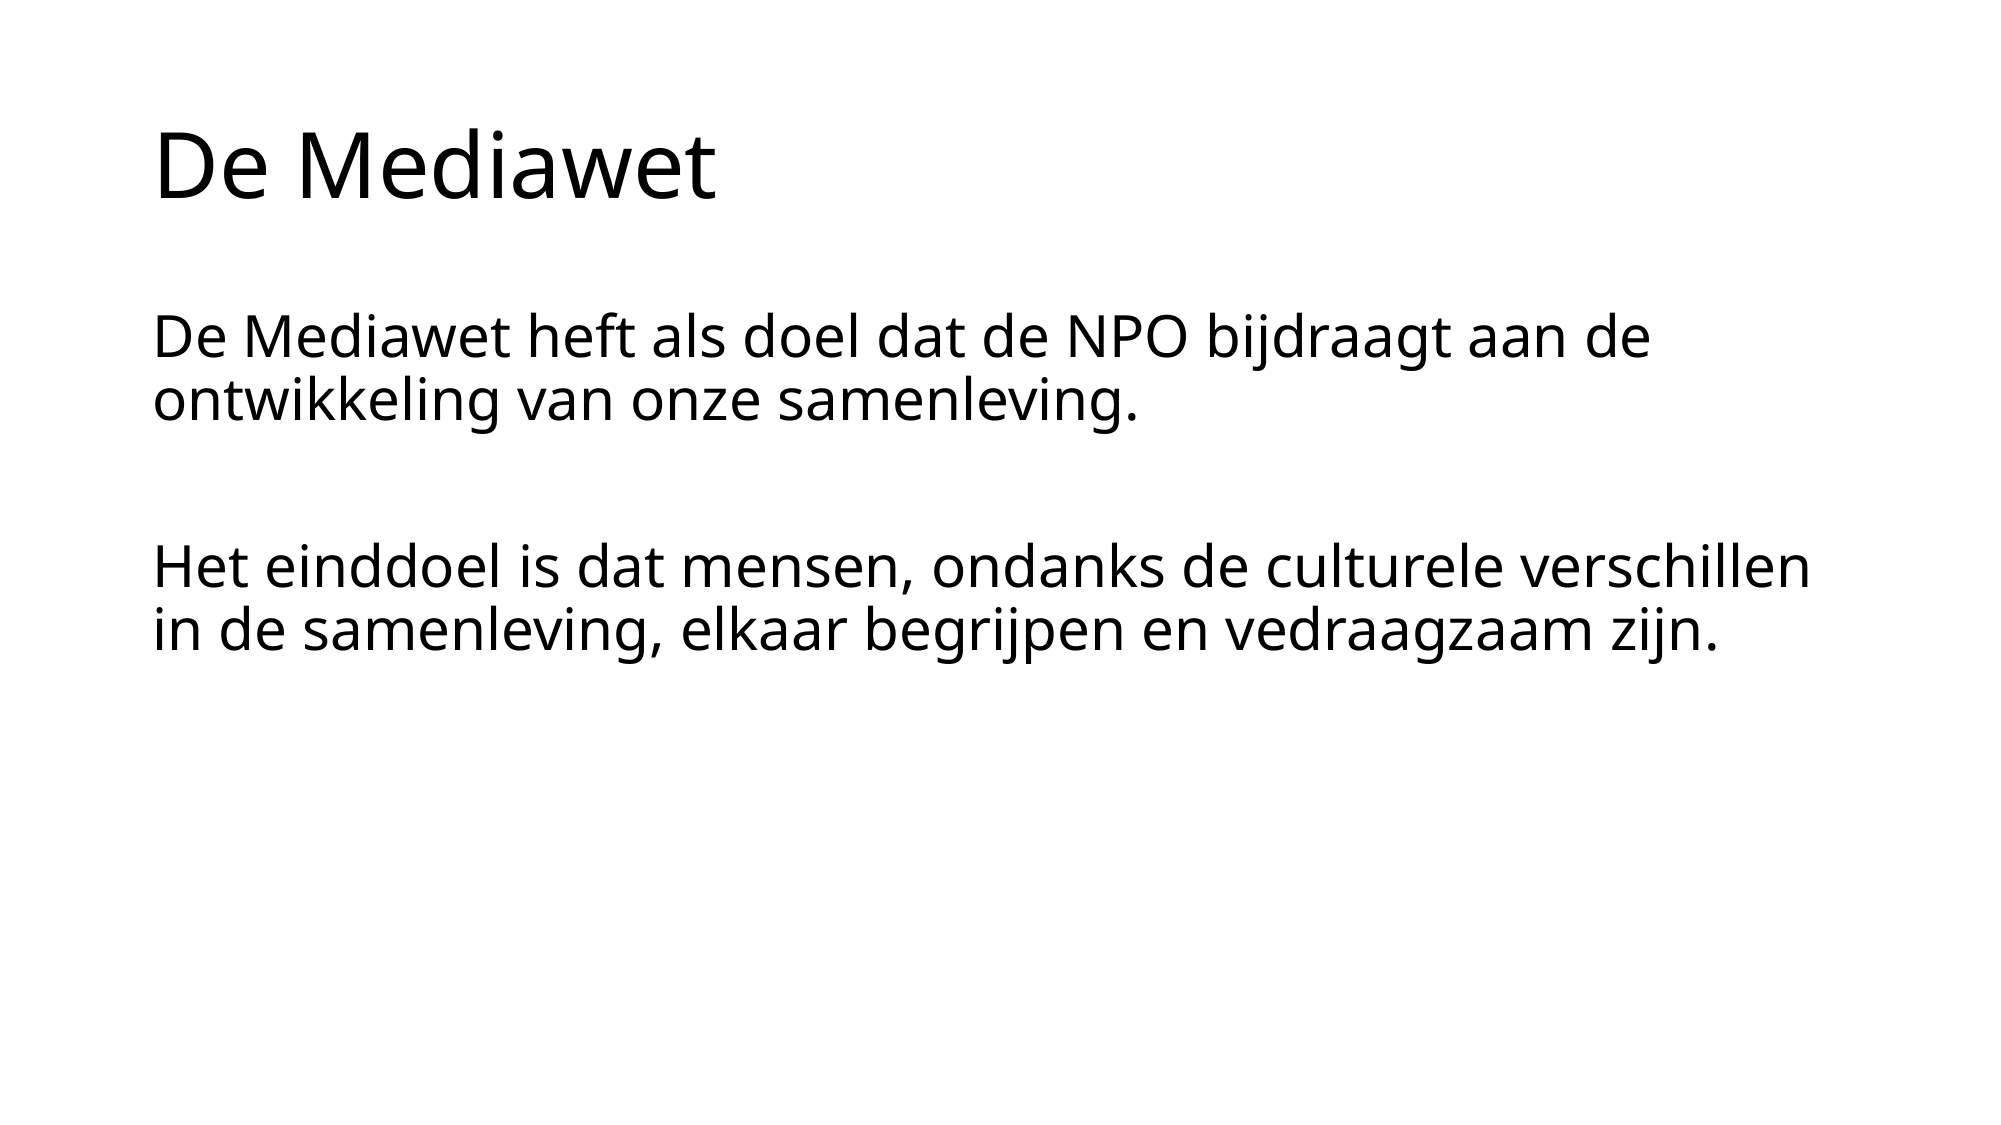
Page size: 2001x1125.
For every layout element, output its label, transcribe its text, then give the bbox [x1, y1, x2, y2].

list De Mediawet heft als doel dat de NPO bijdraagt aan de ontwikkeling van onze samenleving. Het einddoel is dat mensen, ondanks de culturele verschillen in de samenleving, elkaar begrijpen en vedraagzaam zijn. [137, 299, 1863, 1014]
title De Mediawet [137, 59, 1863, 278]
